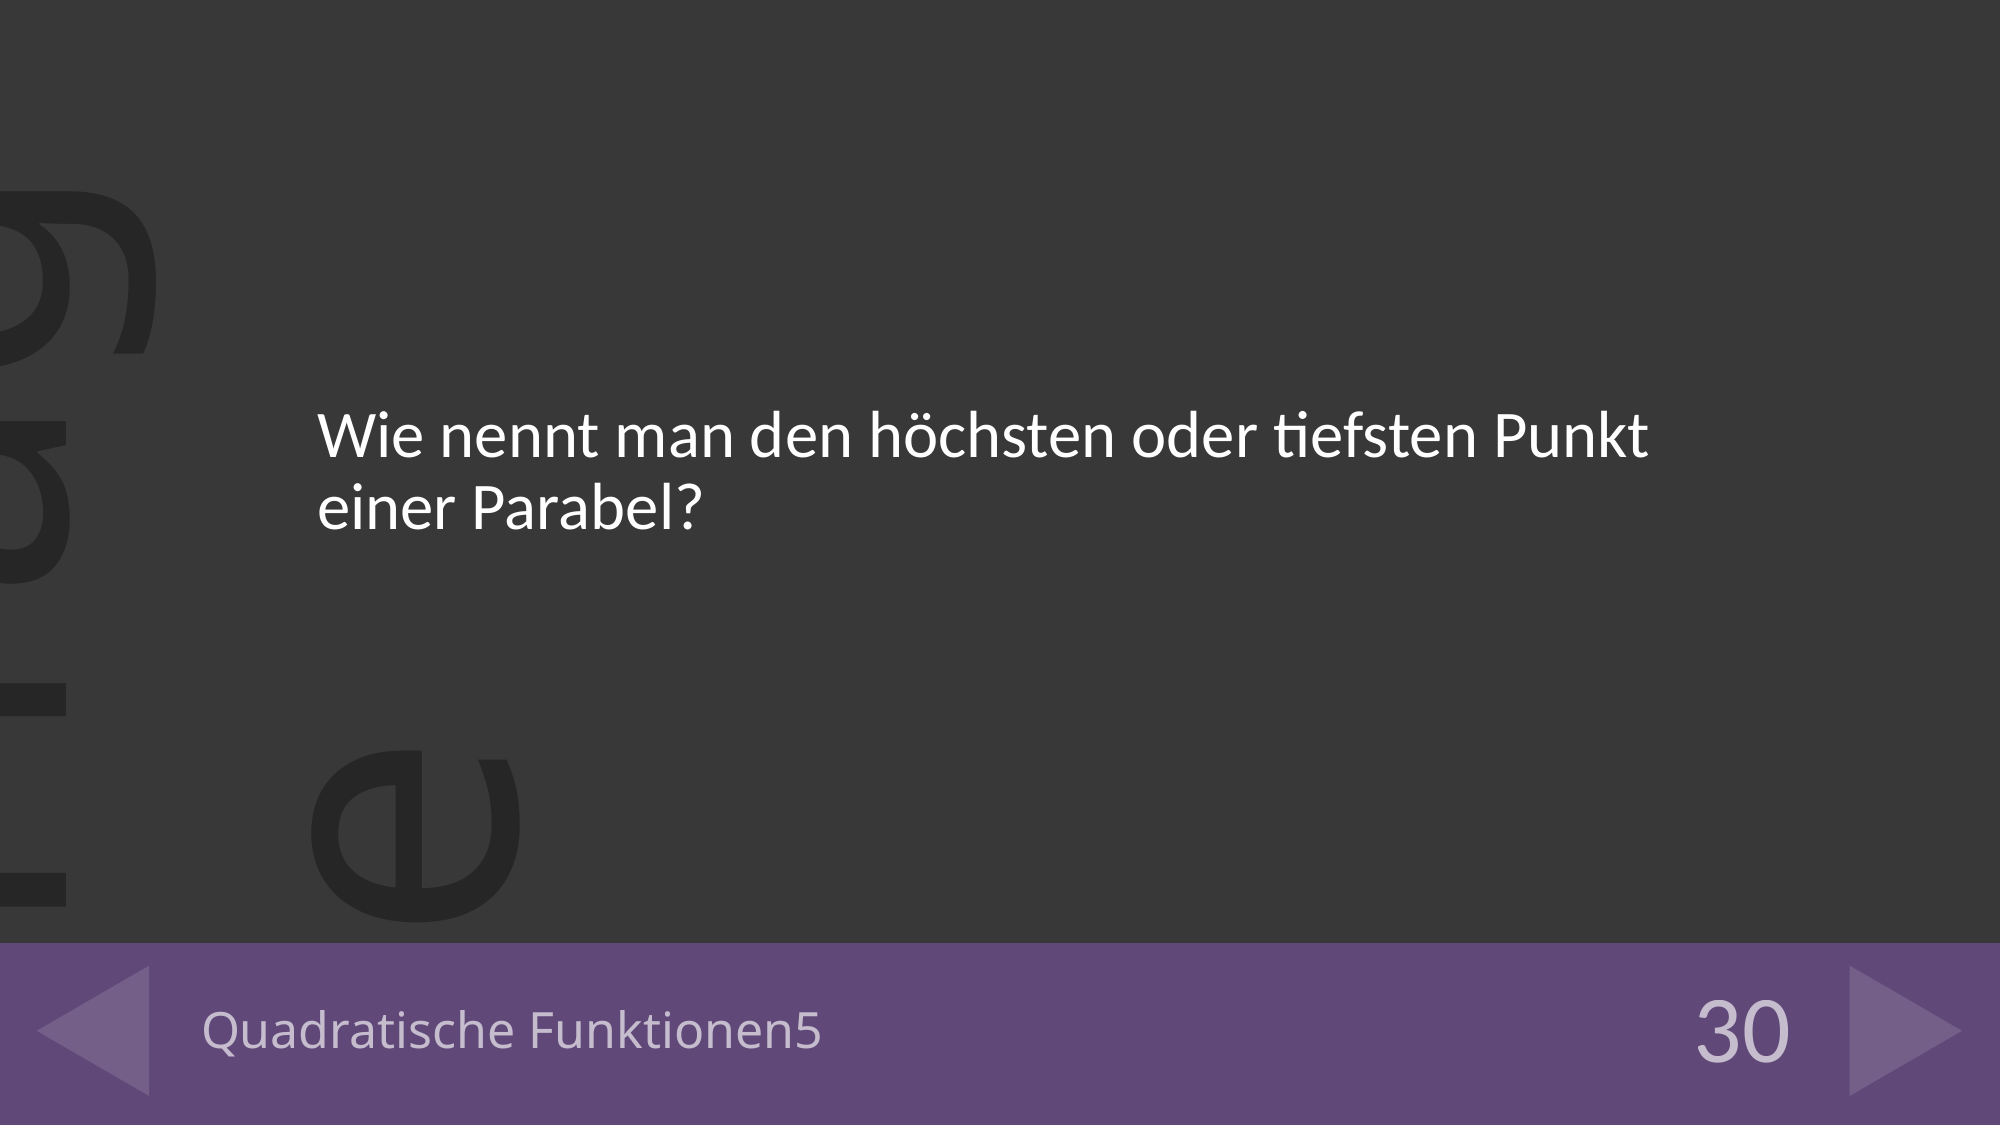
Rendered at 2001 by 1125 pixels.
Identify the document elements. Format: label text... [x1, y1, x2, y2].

list Wie nennt man den höchsten oder tiefsten Punkt einer Parabel? [302, 307, 1760, 636]
list 30 [1494, 967, 1806, 1097]
title Quadratische Funktionen5 [185, 967, 1494, 1097]
